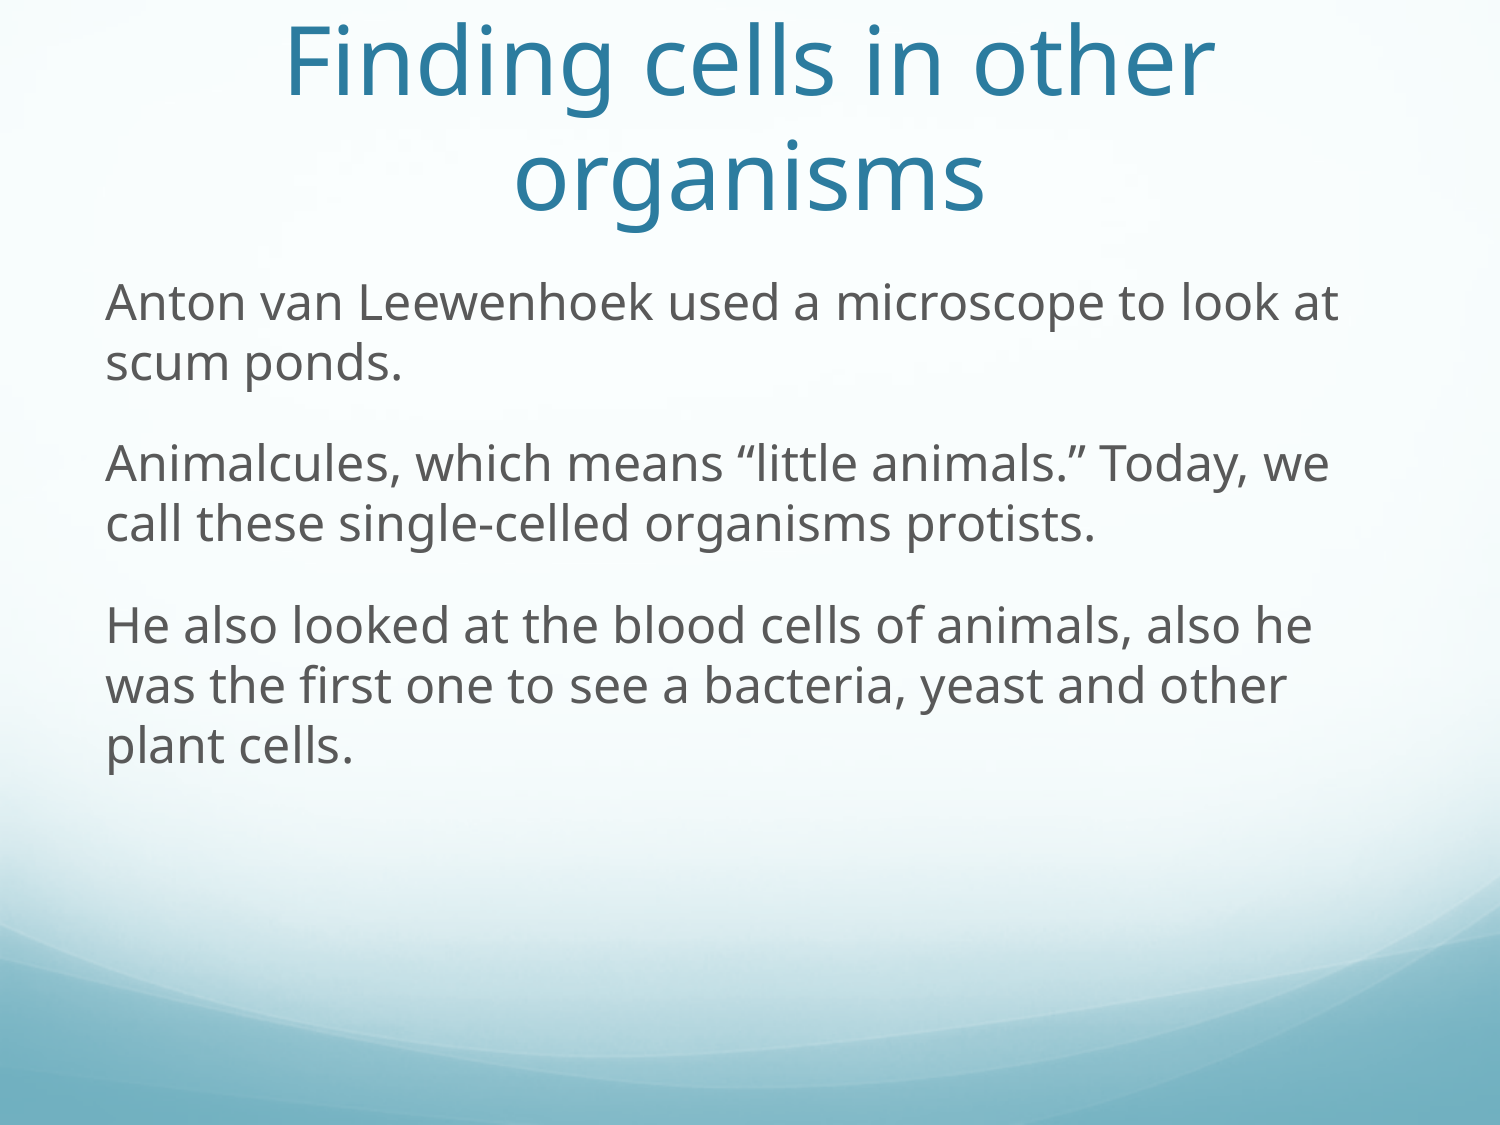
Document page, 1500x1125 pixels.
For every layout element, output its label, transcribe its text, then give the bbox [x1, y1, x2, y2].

title Finding cells in other organisms [90, 17, 1410, 237]
list Anton van Leewenhoek used a microscope to look at scum ponds. Animalcules, which means “little animals.” Today, we call these single-celled organisms protists. He also looked at the blood cells of animals, also he was the first one to see a bacteria, yeast and other plant cells. [90, 262, 1410, 975]
